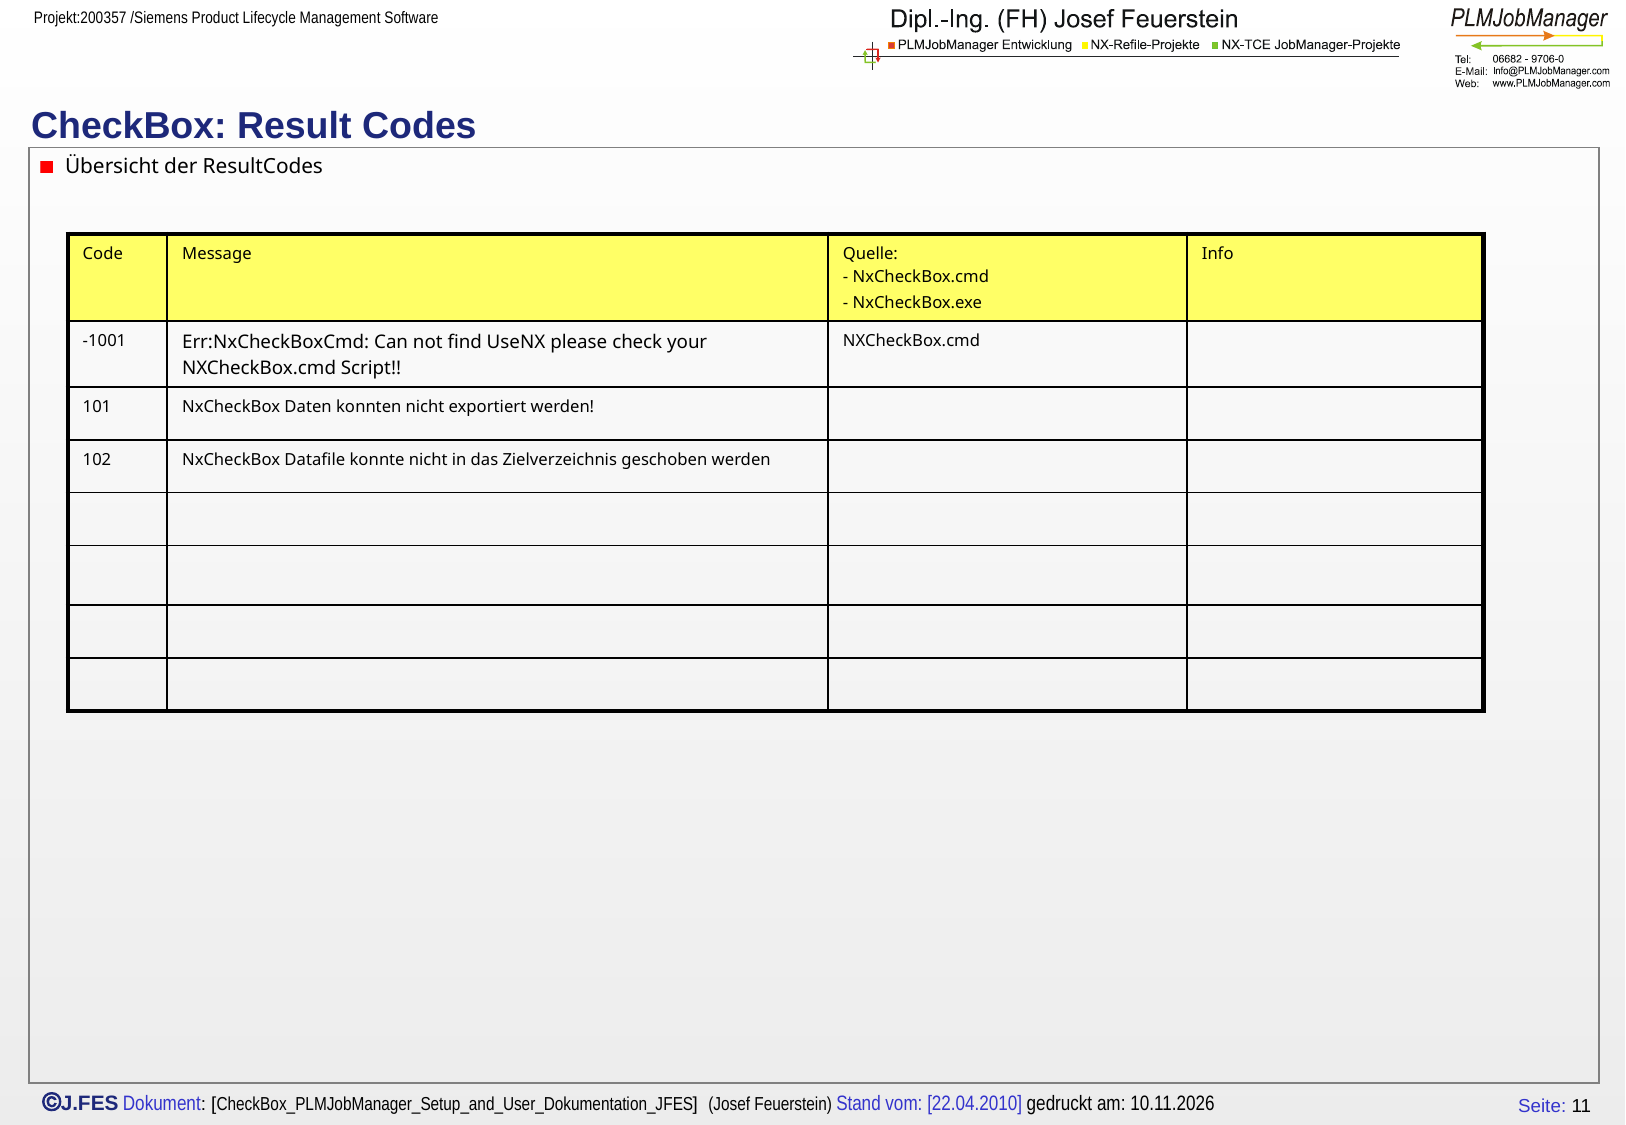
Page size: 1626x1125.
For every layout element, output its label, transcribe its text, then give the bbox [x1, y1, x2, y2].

table_cell [1188, 322, 1481, 386]
table_cell [70, 546, 166, 604]
table_cell [1188, 493, 1481, 545]
table_cell NxCheckBox Datafile konnte nicht in das Zielverzeichnis geschoben werden [168, 441, 827, 492]
table_cell [829, 546, 1186, 604]
table_cell [829, 659, 1186, 709]
table_header Quelle: - NxCheckBox.cmd - NxCheckBox.exe [829, 236, 1186, 320]
table_cell [168, 659, 827, 709]
table_cell [829, 388, 1186, 439]
table_cell [1188, 388, 1481, 439]
table_cell [168, 546, 827, 604]
table_cell [1188, 606, 1481, 657]
table_header Code [70, 236, 166, 320]
table_cell [70, 493, 166, 545]
table_cell [168, 493, 827, 545]
table_cell NXCheckBox.cmd [829, 322, 1186, 386]
table_cell 102 [70, 441, 166, 492]
picture [37, 158, 53, 173]
table_cell [1188, 546, 1481, 604]
table_cell [70, 659, 166, 709]
table_header Info [1188, 236, 1481, 320]
table_cell [70, 606, 166, 657]
title CheckBox: Result Codes [30, 73, 1600, 138]
table_cell [829, 606, 1186, 657]
table_header Message [168, 236, 827, 320]
table_cell [168, 606, 827, 657]
table_cell -1001 [70, 322, 166, 386]
table_cell NxCheckBox Daten konnten nicht exportiert werden! [168, 388, 827, 439]
table_cell Err:NxCheckBoxCmd: Can not find UseNX please check your NXCheckBox.cmd Script!! [168, 322, 827, 386]
table_cell [829, 493, 1186, 545]
table_cell 101 [70, 388, 166, 439]
table_cell [1188, 441, 1481, 492]
list Übersicht der ResultCodes [21, 152, 1600, 182]
table_cell [829, 441, 1186, 492]
table_cell [1188, 659, 1481, 709]
